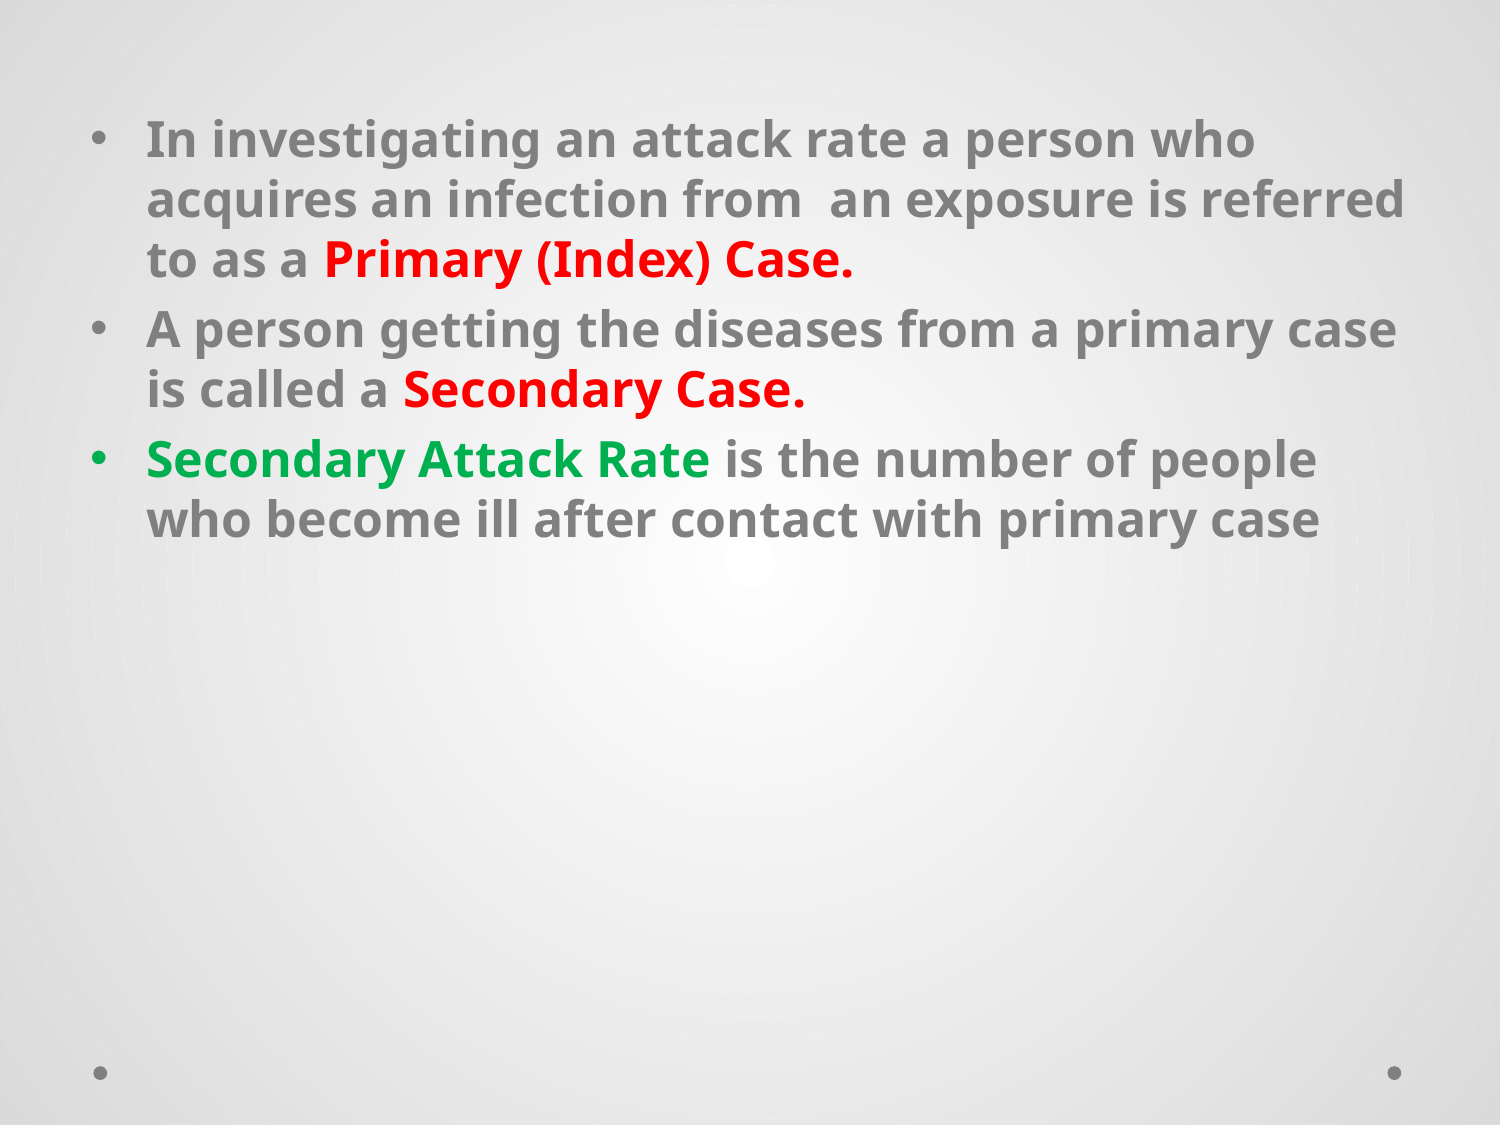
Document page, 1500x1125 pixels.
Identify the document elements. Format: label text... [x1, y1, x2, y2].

list In investigating an attack rate a person who acquires an infection from an exposure is referred to as a Primary (Index) Case. A person getting the diseases from a primary case is called a Secondary Case. Secondary Attack Rate is the number of people who become ill after contact with primary case [75, 99, 1425, 1005]
